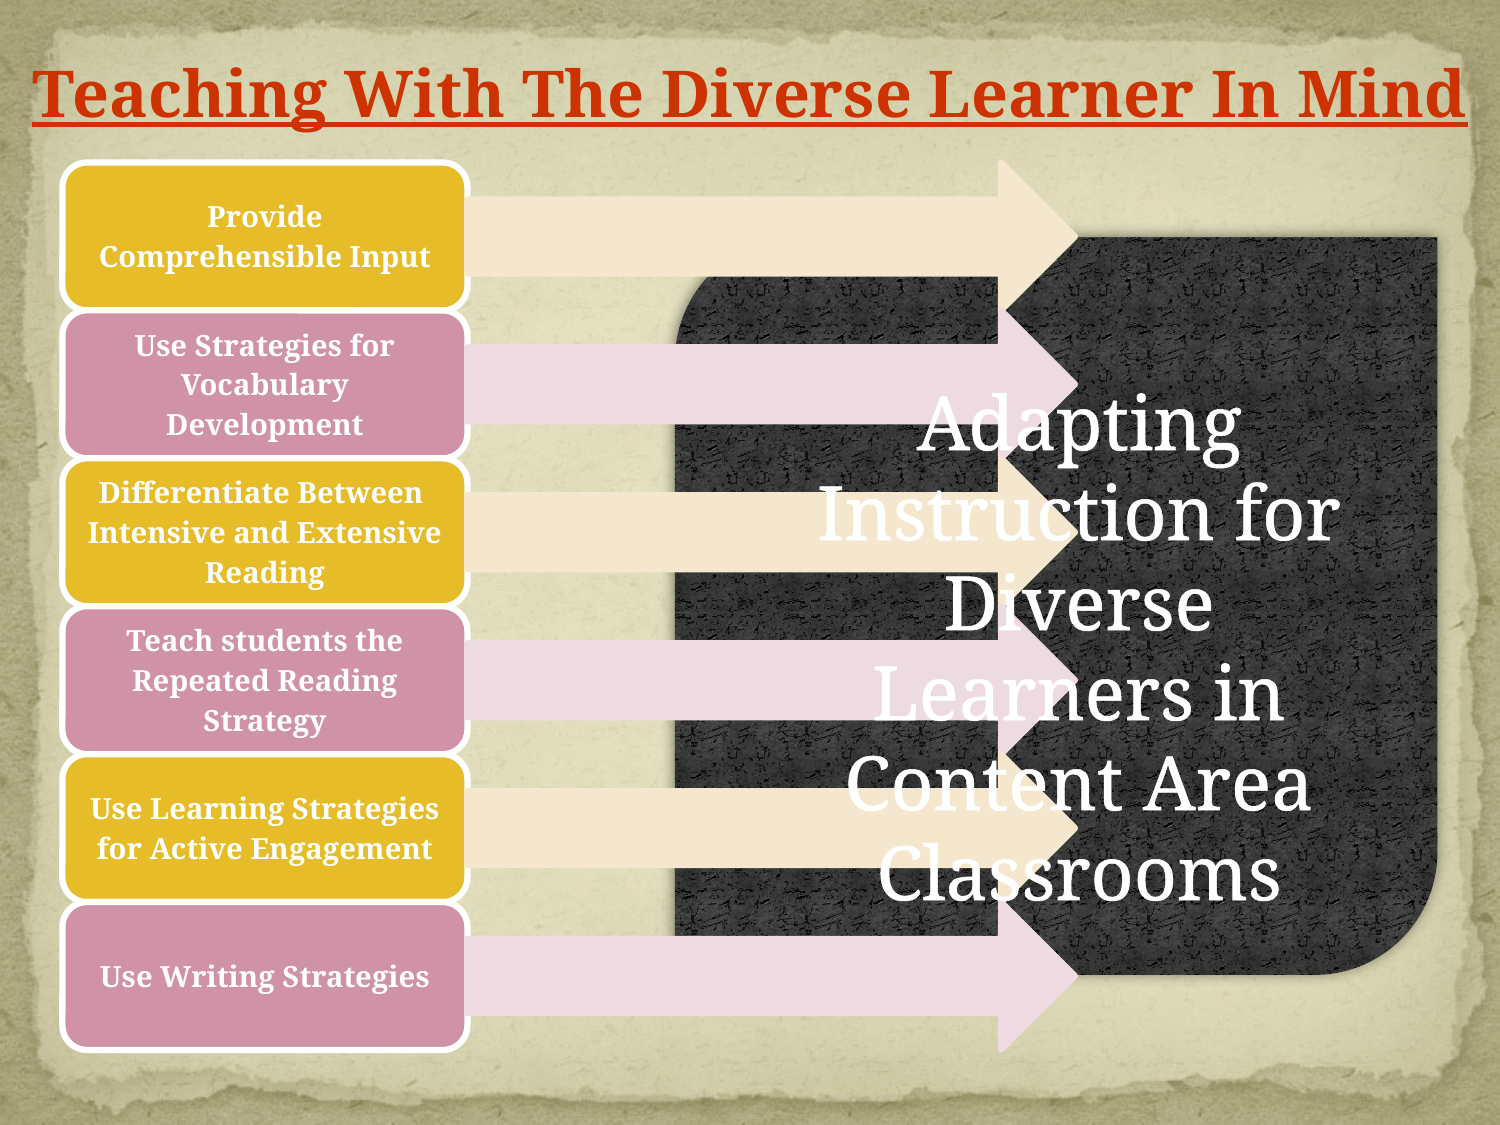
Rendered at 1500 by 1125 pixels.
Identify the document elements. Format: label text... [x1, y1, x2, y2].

title Teaching With The Diverse Learner In Mind [0, 24, 1500, 138]
text_box Adapting Instruction for Diverse Learners in Content Area Classrooms [1083, 367, 1388, 923]
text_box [65, 165, 1075, 1048]
text_box [1083, 237, 1438, 975]
